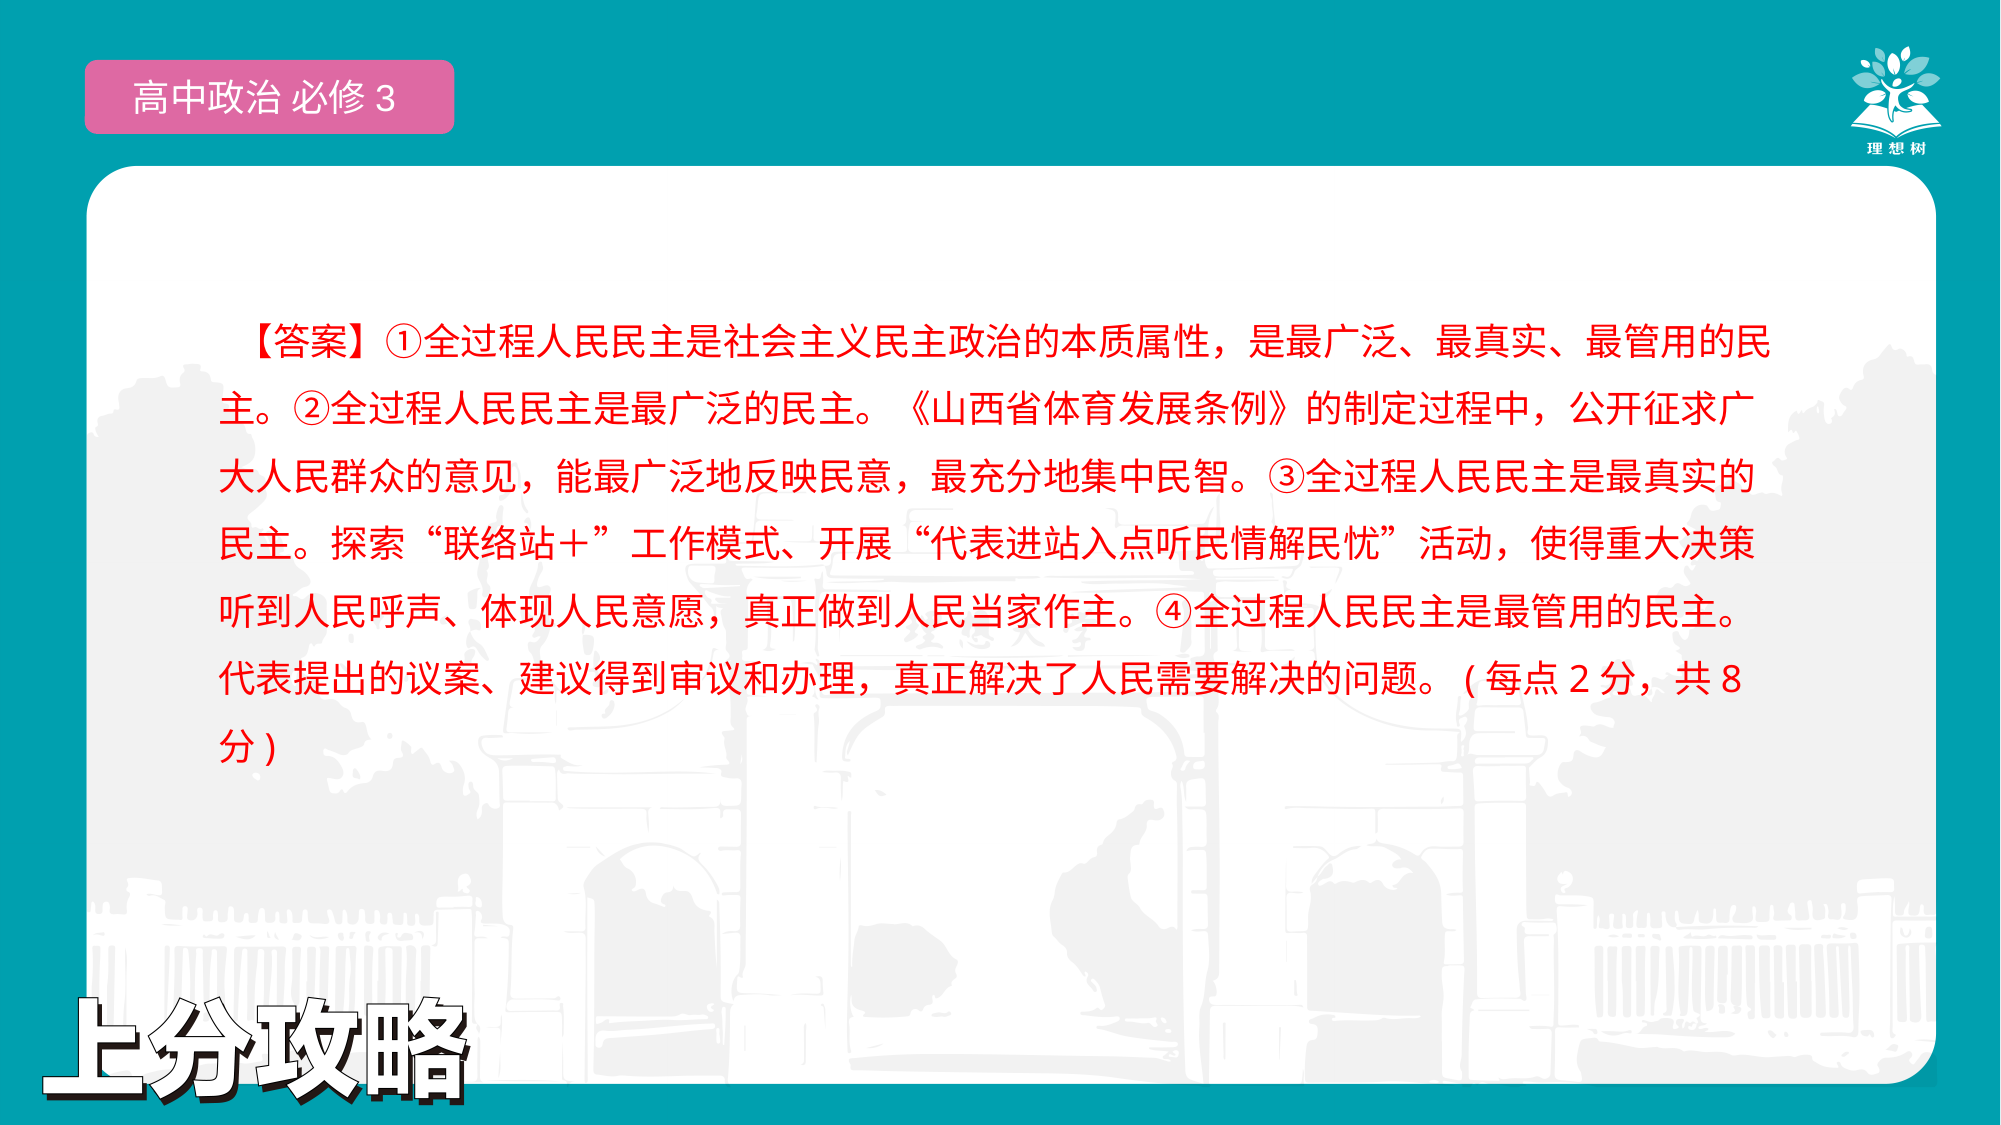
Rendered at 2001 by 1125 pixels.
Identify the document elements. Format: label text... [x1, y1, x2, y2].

text_box 高中政治 必修3 [83, 58, 456, 135]
text_box 【答案】①全过程人民民主是社会主义民主政治的本质属性，是最广泛、最真实、最管用的民主。②全过程人民民主是最广泛的民主。《山西省体育发展条例》的制定过程中，公开征求广大人民群众的意见，能最广泛地反映民意，最充分地集中民智。③全过程人民民主是最真实的民主。探索“联络站＋”工作模式、开展“代表进站入点听民情解民忧”活动，使得重大决策听到人民呼声、体现人民意愿，真正做到人民当家作主。④全过程人民民主是最管用的民主。代表提出的议案、建议得到审议和办理，真正解决了人民需要解决的问题。(每点2分，共8分) [203, 287, 1797, 838]
picture [0, 0, 2001, 1125]
